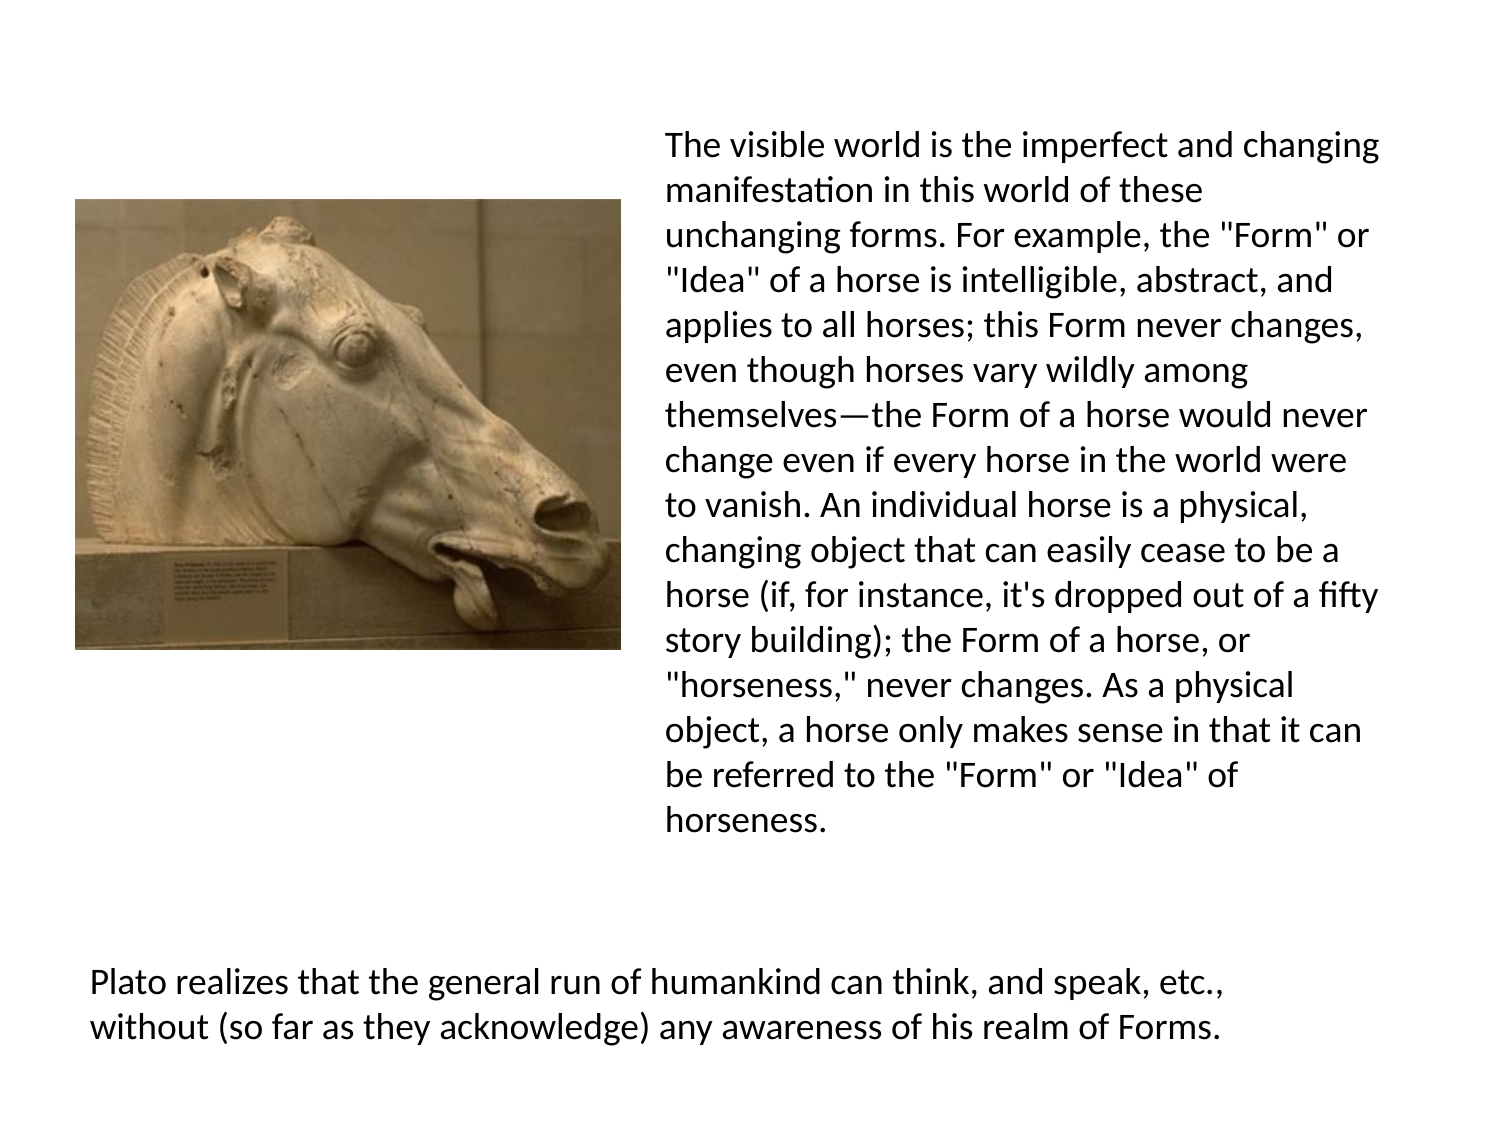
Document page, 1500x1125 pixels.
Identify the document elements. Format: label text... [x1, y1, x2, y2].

text_box Plato realizes that the general run of humankind can think, and speak, etc., without (so far as they acknowledge) any awareness of his realm of Forms. [74, 949, 1363, 1055]
text_box The visible world is the imperfect and changing manifestation in this world of these unchanging forms. For example, the "Form" or "Idea" of a horse is intelligible, abstract, and applies to all horses; this Form never changes, even though horses vary wildly among themselves—the Form of a horse would never change even if every horse in the world were to vanish. An individual horse is a physical, changing object that can easily cease to be a horse (if, for instance, it's dropped out of a fifty story building); the Form of a horse, or "horseness," never changes. As a physical object, a horse only makes sense in that it can be referred to the "Form" or "Idea" of horseness. [649, 112, 1400, 848]
picture [74, 199, 621, 651]
